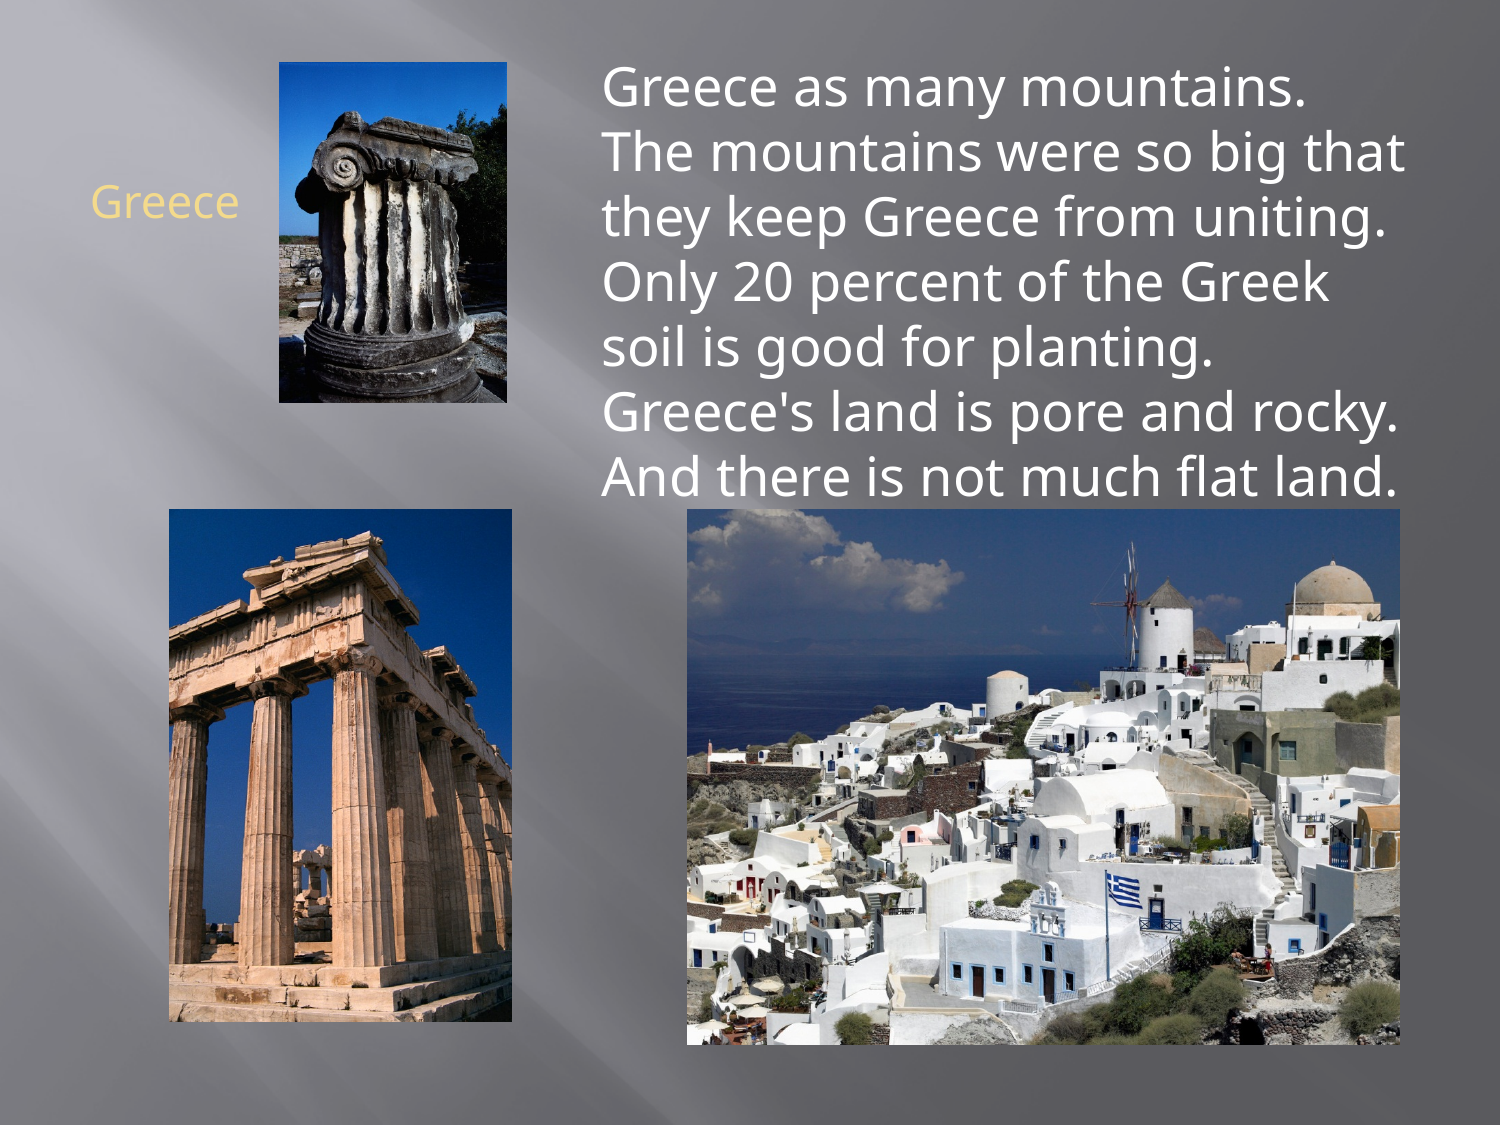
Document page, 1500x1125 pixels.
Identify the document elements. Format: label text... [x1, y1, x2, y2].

title Greece [75, 44, 569, 236]
list Greece as many mountains. The mountains were so big that they keep Greece from uniting. Only 20 percent of the Greek soil is good for planting. Greece's land is pore and rocky. And there is not much flat land. [586, 44, 1425, 1005]
picture [279, 62, 507, 403]
picture [169, 508, 512, 1022]
picture [687, 508, 1401, 1045]
